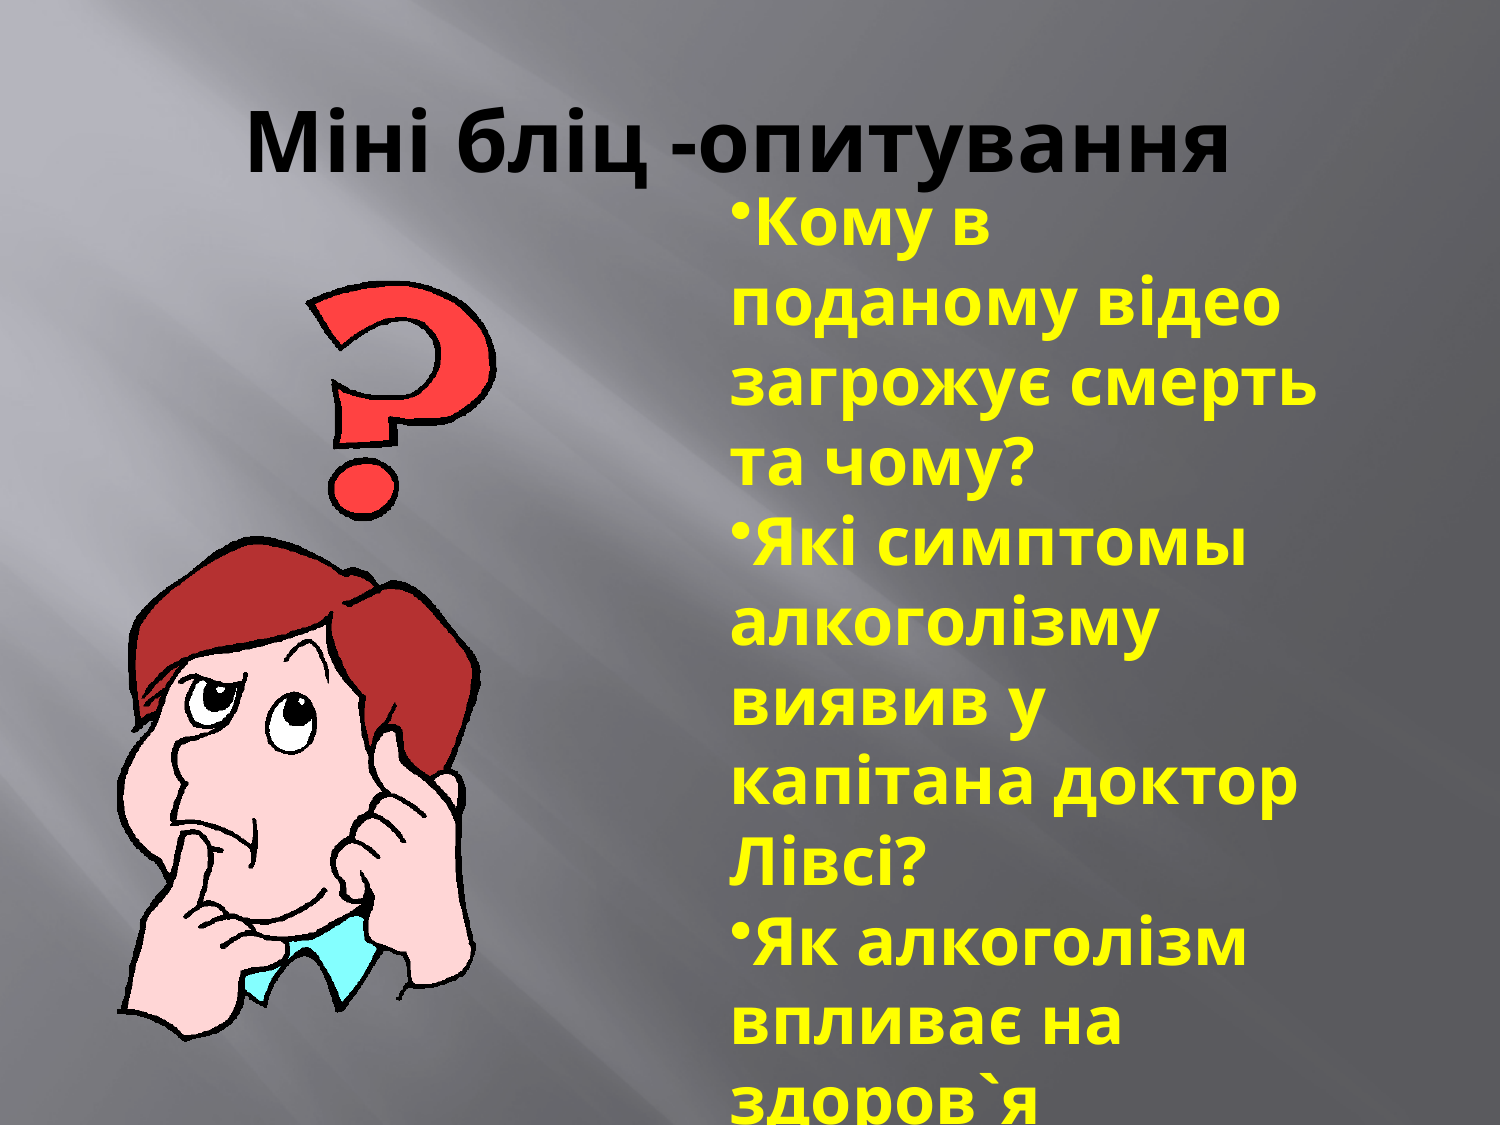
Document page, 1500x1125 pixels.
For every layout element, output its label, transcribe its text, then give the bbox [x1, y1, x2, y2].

title Міні бліц -опитування [75, 45, 1425, 233]
text_box Кому в поданому відео загрожує смерть та чому? Які симптомы алкоголізму виявив у капітана доктор Лівсі? Як алкоголізм впливає на здоров`я людини? [714, 171, 1365, 1125]
picture [116, 269, 505, 1042]
